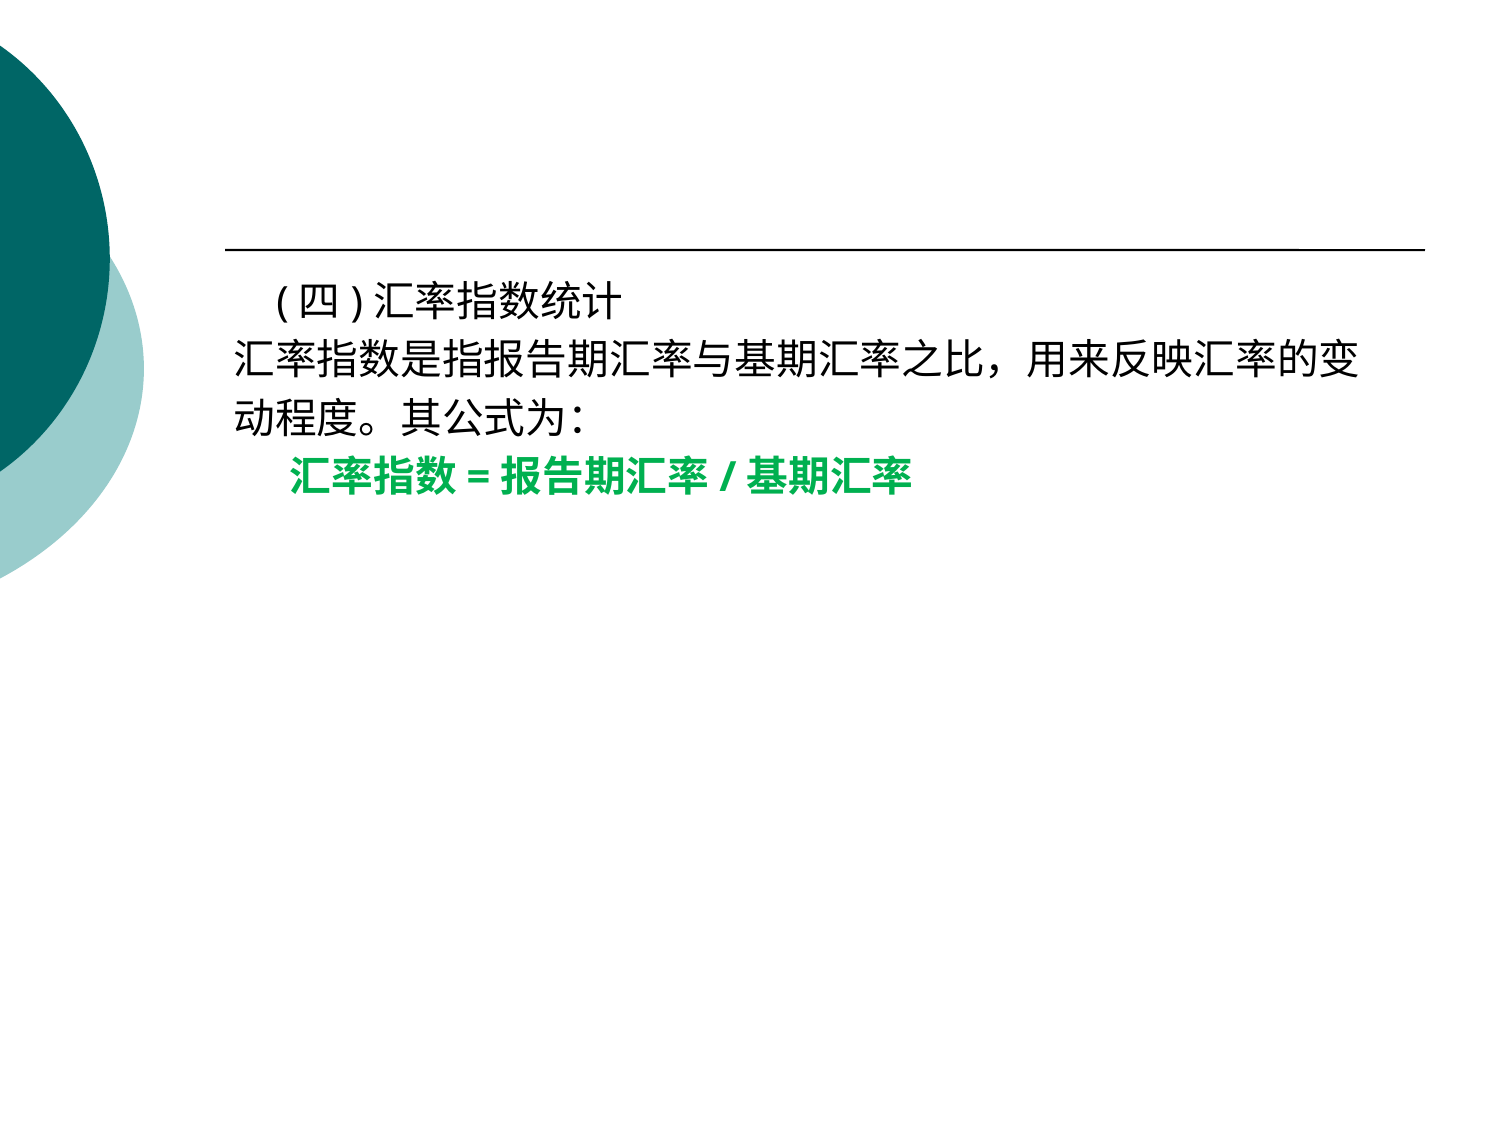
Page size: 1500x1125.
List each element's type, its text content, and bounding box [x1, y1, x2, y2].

list (四)汇率指数统计 汇率指数是指报告期汇率与基期汇率之比，用来反映汇率的变 动程度。其公式为： 汇率指数=报告期汇率/基期汇率 [218, 266, 1460, 713]
